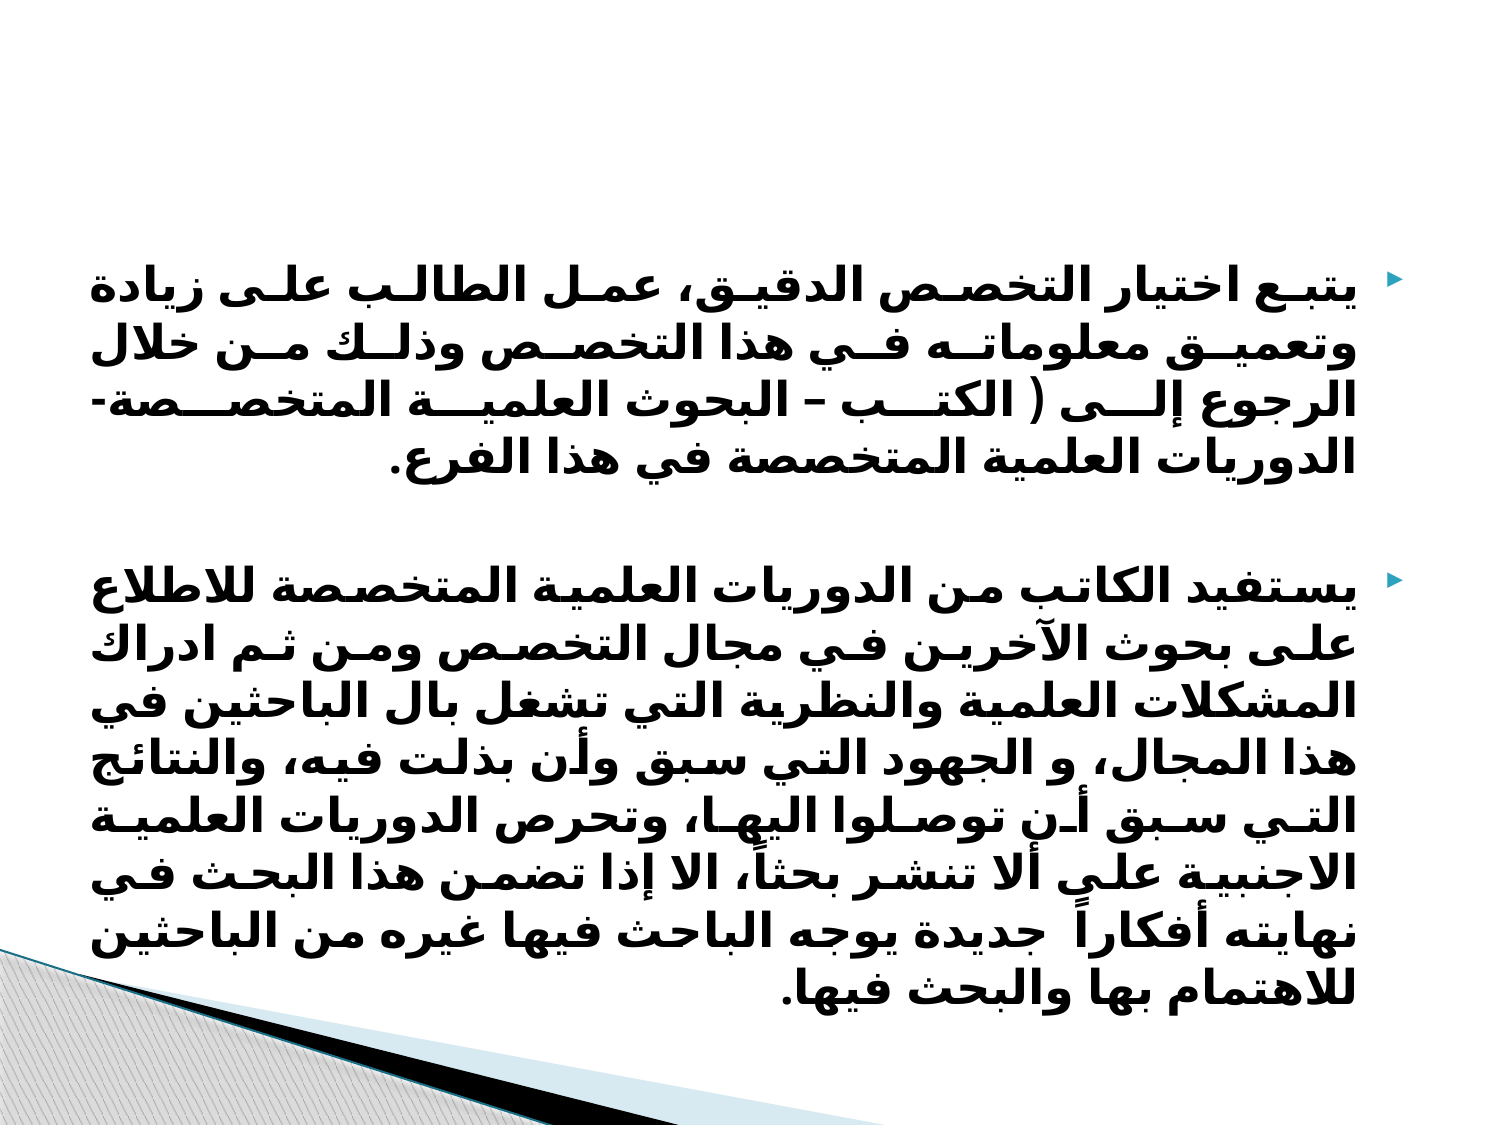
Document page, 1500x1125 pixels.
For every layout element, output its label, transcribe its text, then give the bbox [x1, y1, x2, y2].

list يتبع اختيار التخصص الدقيق، عمل الطالب على زيادة وتعميق معلوماته في هذا التخصص وذلك من خلال الرجوع إلى ( الكتب – البحوث العلمية المتخصصة- الدوريات العلمية المتخصصة في هذا الفرع. يستفيد الكاتب من الدوريات العلمية المتخصصة للاطلاع على بحوث الآخرين في مجال التخصص ومن ثم ادراك المشكلات العلمية والنظرية التي تشغل بال الباحثين في هذا المجال، و الجهود التي سبق وأن بذلت فيه، والنتائج التي سبق أن توصلوا اليها، وتحرص الدوريات العلمية الاجنبية على ألا تنشر بحثاً، الا إذا تضمن هذا البحث في نهايته أفكاراً جديدة يوجه الباحث فيها غيره من الباحثين للاهتمام بها والبحث فيها. [75, 243, 1425, 1025]
